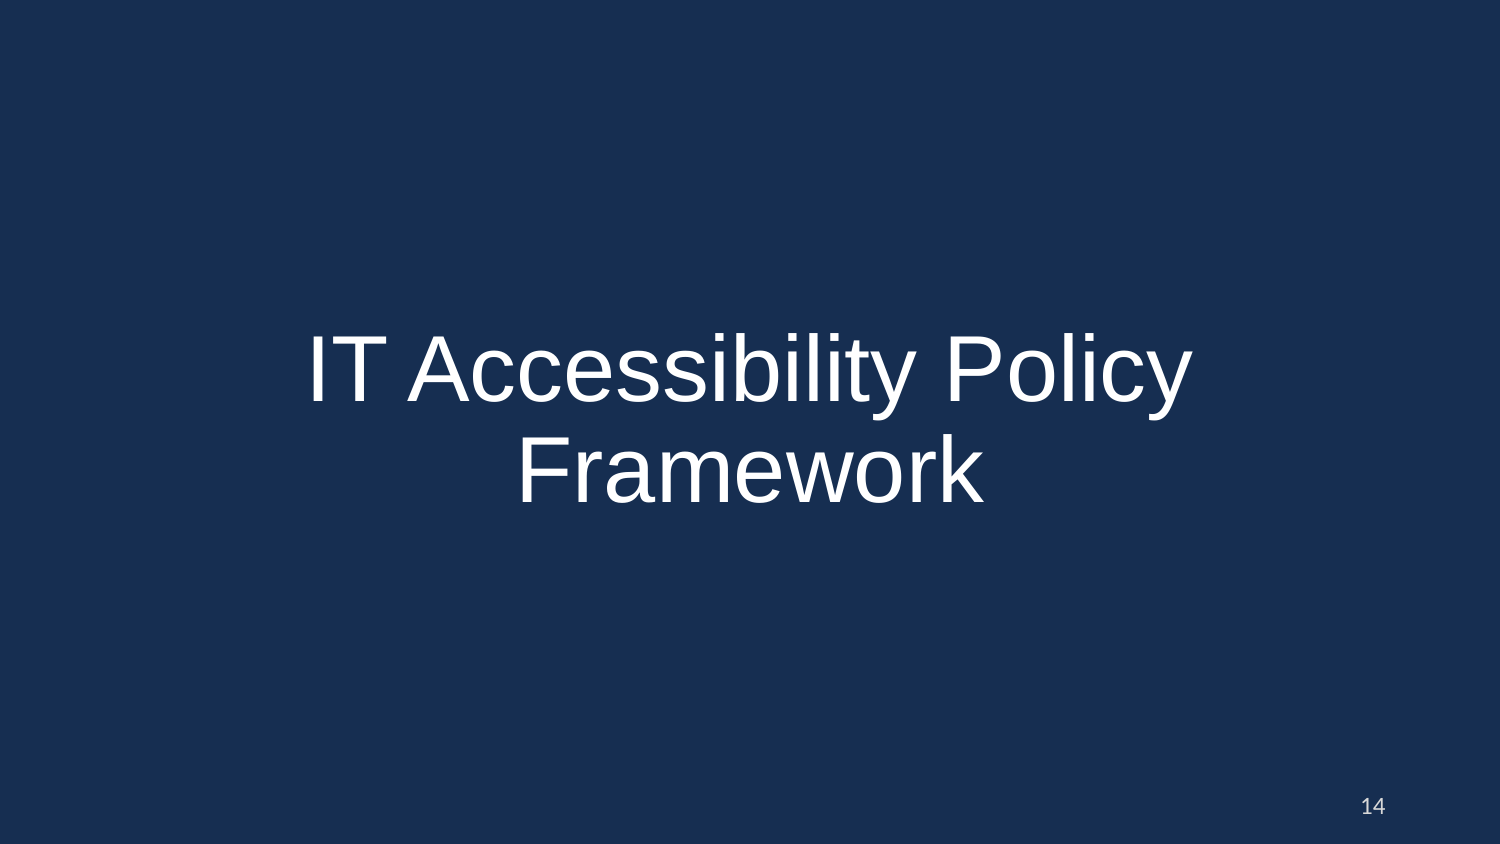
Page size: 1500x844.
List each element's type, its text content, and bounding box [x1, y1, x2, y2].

slide_number 14 [1059, 782, 1397, 827]
title IT Accessibility Policy Framework [103, 196, 1397, 647]
